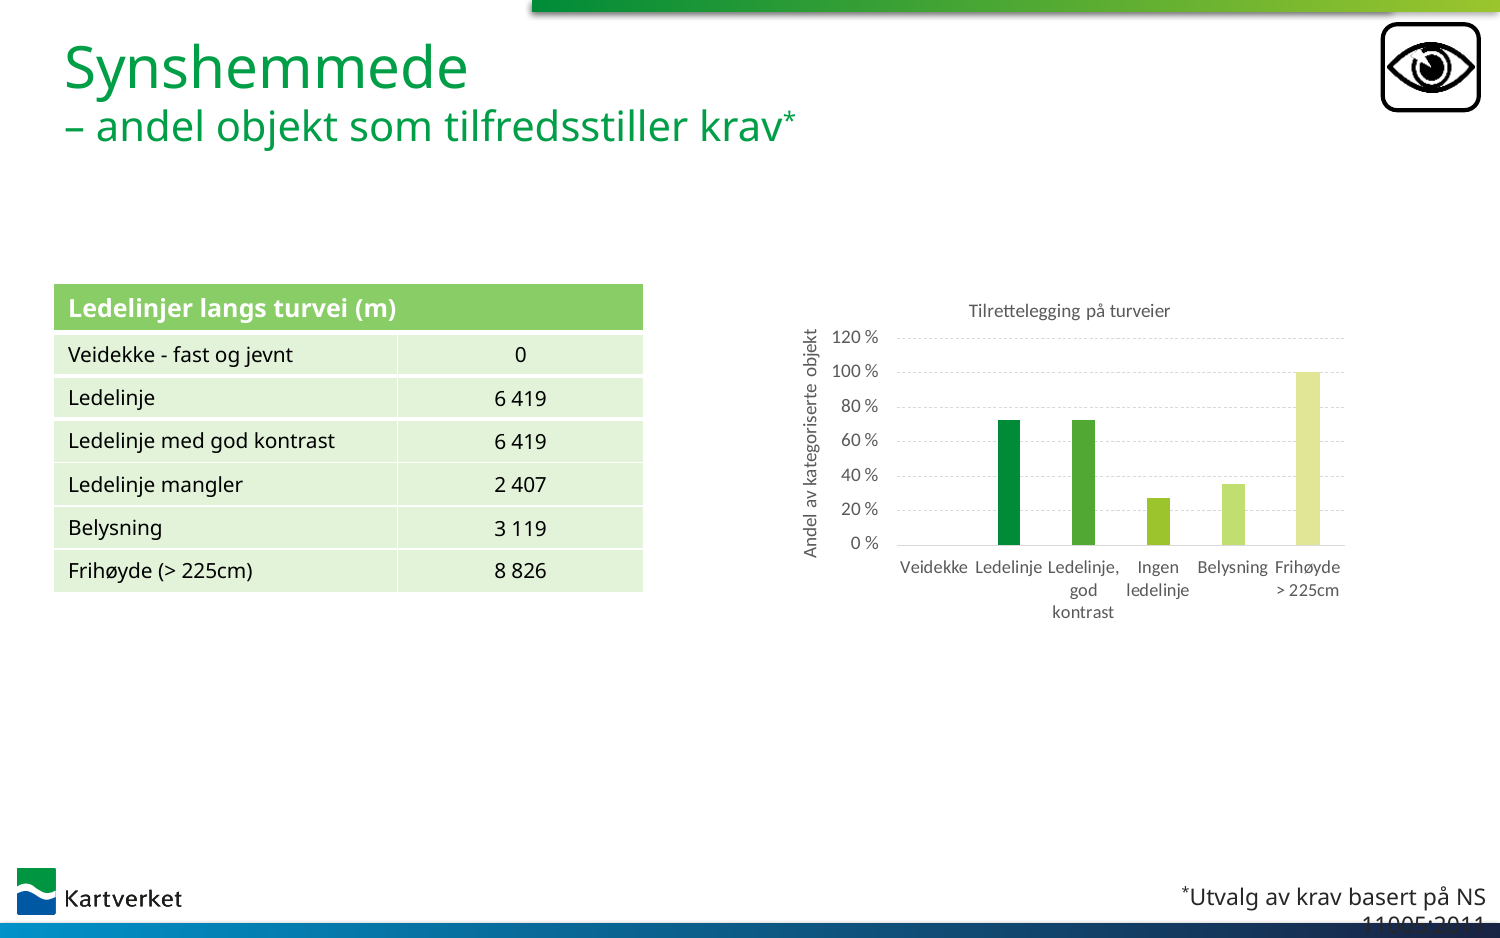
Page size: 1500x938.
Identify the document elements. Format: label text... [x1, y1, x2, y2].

table_cell Frihøyde (> 225cm) [54, 550, 397, 592]
table_cell Veidekke - fast og jevnt [54, 335, 397, 374]
table_cell 2 407 [398, 463, 643, 505]
table_cell Ledelinje mangler [54, 463, 397, 505]
table_cell Ledelinje med god kontrast [54, 421, 397, 462]
table_cell 3 119 [398, 507, 643, 548]
table_header Ledelinjer langs turvei (m) [54, 284, 643, 330]
picture [791, 291, 1348, 630]
text_box *Utvalg av krav basert på NS 11005:2011 [1068, 873, 1500, 938]
table_cell 6 419 [398, 421, 643, 462]
table_cell 8 826 [398, 550, 643, 592]
table_cell Belysning [54, 507, 397, 548]
table_cell 6 419 [398, 378, 643, 417]
table_cell Ledelinje [54, 378, 397, 417]
text_box Synshemmede – andel objekt som tilfredsstiller krav* [49, 24, 1431, 158]
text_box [1382, 24, 1480, 111]
table_cell 0 [398, 335, 643, 374]
